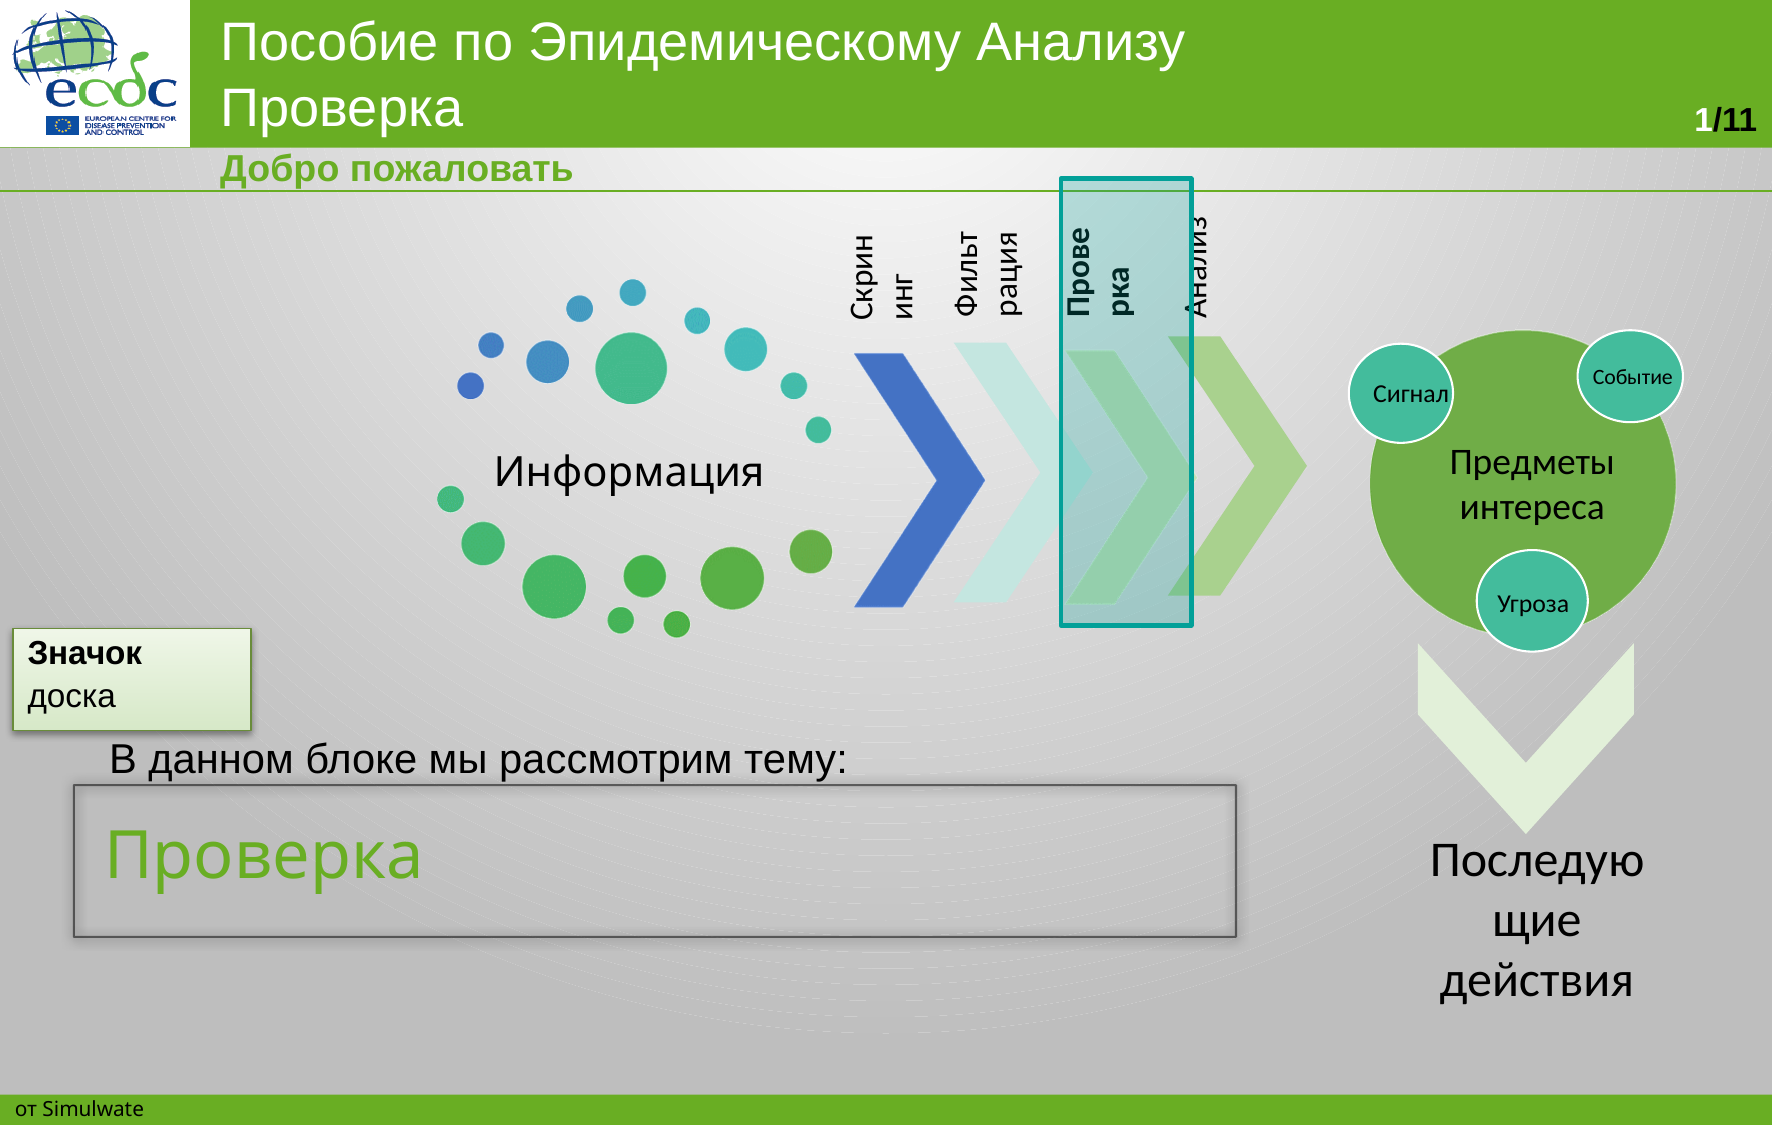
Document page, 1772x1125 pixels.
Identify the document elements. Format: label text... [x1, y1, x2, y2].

picture [0, 0, 190, 147]
text_box Значок доска [12, 628, 252, 731]
text_box [73, 785, 430, 937]
text_box Проверка [89, 813, 430, 900]
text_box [435, 197, 1772, 982]
text_box В данном блоке мы рассмотрим тему: [94, 730, 430, 774]
text_box [1060, 178, 1192, 196]
text_box Добро пожаловать [205, 141, 1406, 198]
